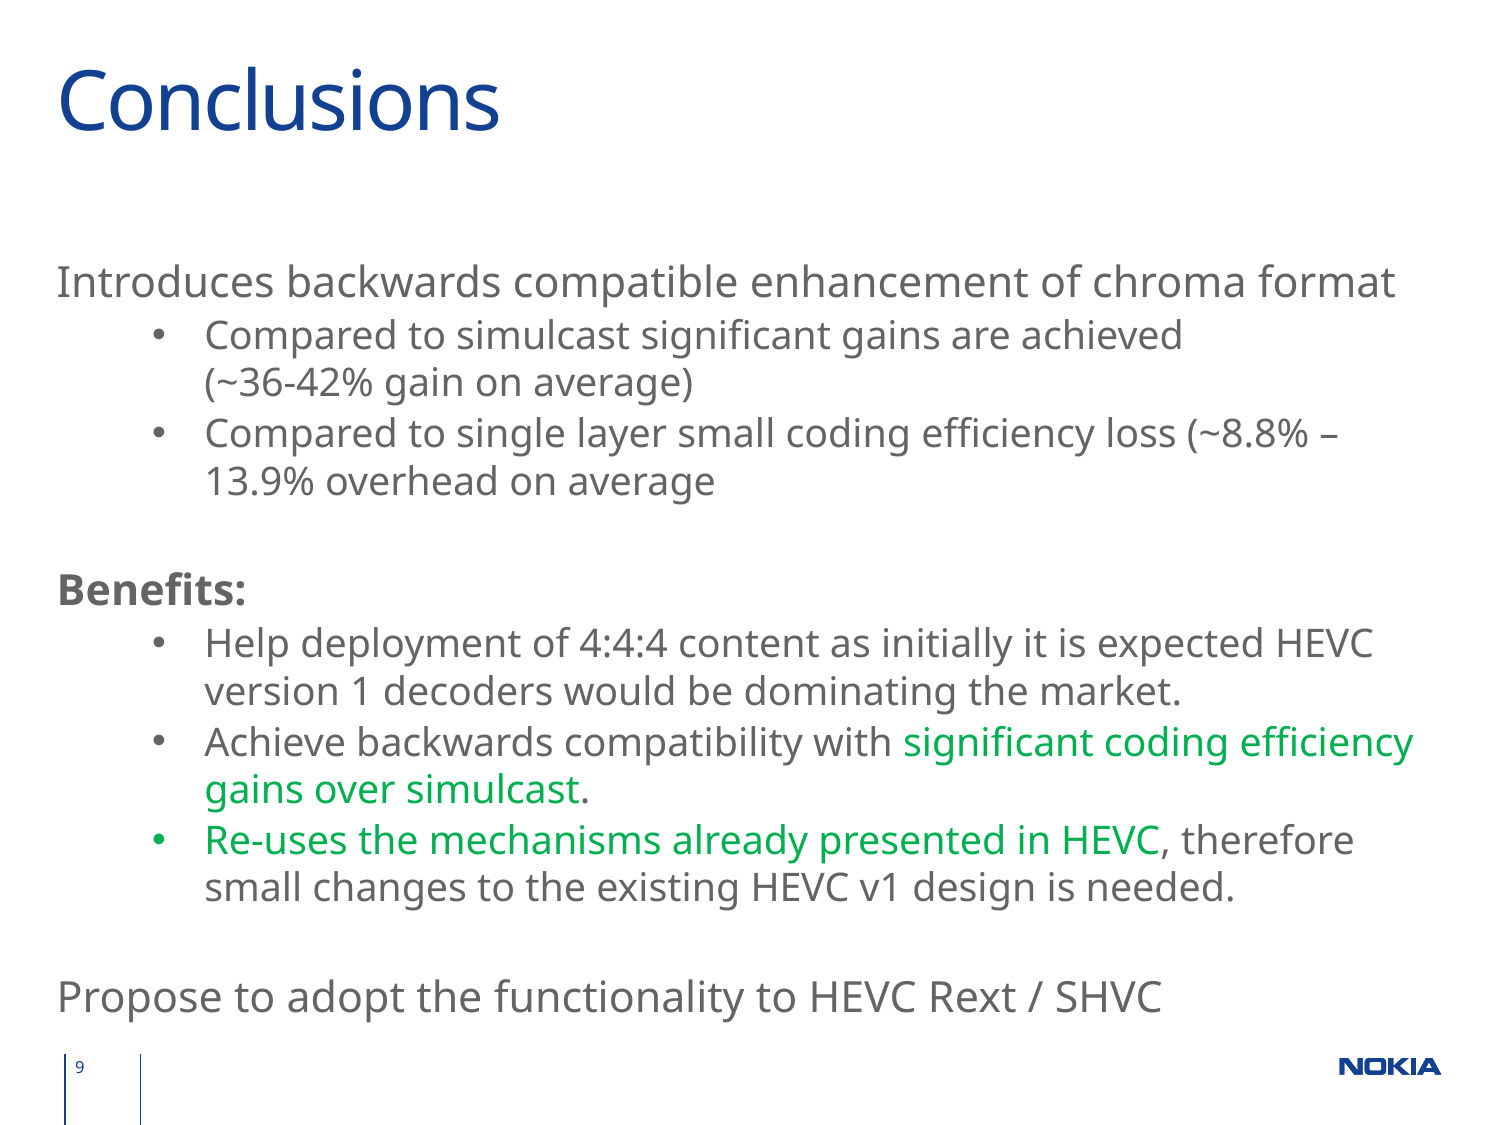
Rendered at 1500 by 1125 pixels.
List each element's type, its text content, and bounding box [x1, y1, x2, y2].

title Conclusions [56, 47, 1433, 149]
list Introduces backwards compatible enhancement of chroma format Compared to simulcast significant gains are achieved (~36-42% gain on average) Compared to single layer small coding efficiency loss (~8.8% – 13.9% overhead on average Benefits: Help deployment of 4:4:4 content as initially it is expected HEVC version 1 decoders would be dominating the market. Achieve backwards compatibility with significant coding efficiency gains over simulcast. Re-uses the mechanisms already presented in HEVC, therefore small changes to the existing HEVC v1 design is needed. Propose to adopt the functionality to HEVC Rext / SHVC [56, 254, 1436, 1032]
slide_number 9 [75, 1057, 124, 1079]
